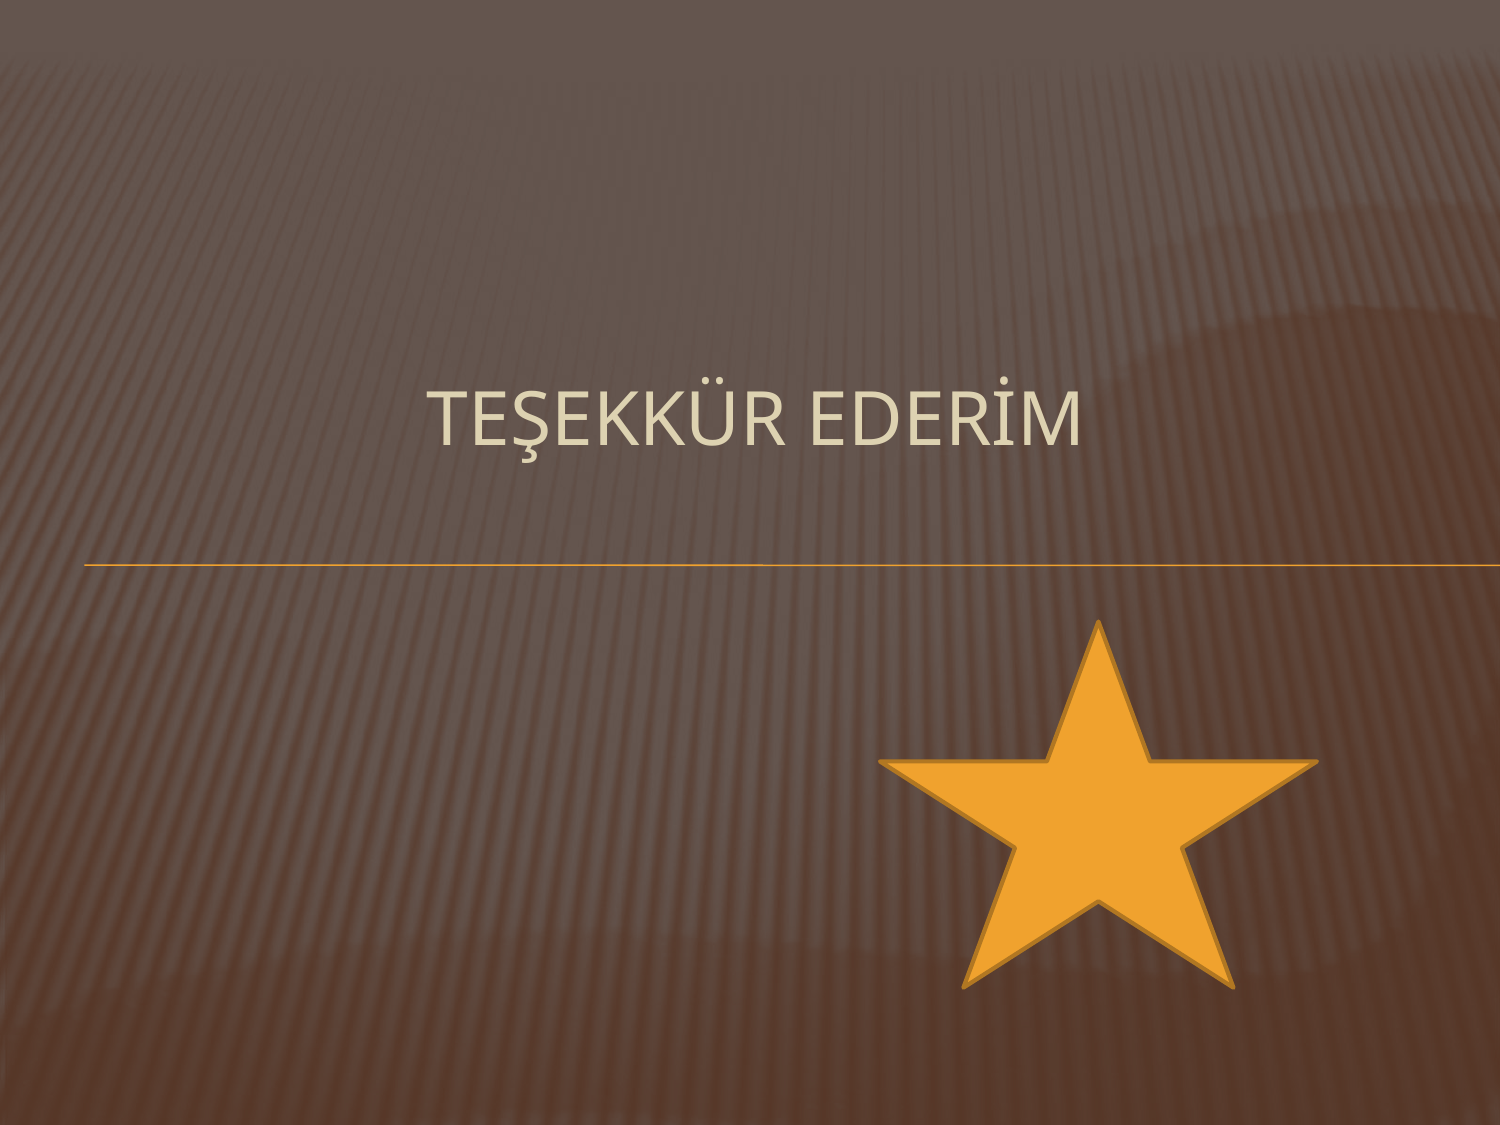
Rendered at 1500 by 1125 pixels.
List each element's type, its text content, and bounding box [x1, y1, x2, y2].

text_box [877, 619, 1319, 990]
list TEŞEKKÜR EDERİM [62, 275, 1450, 475]
title [29, 483, 1455, 678]
